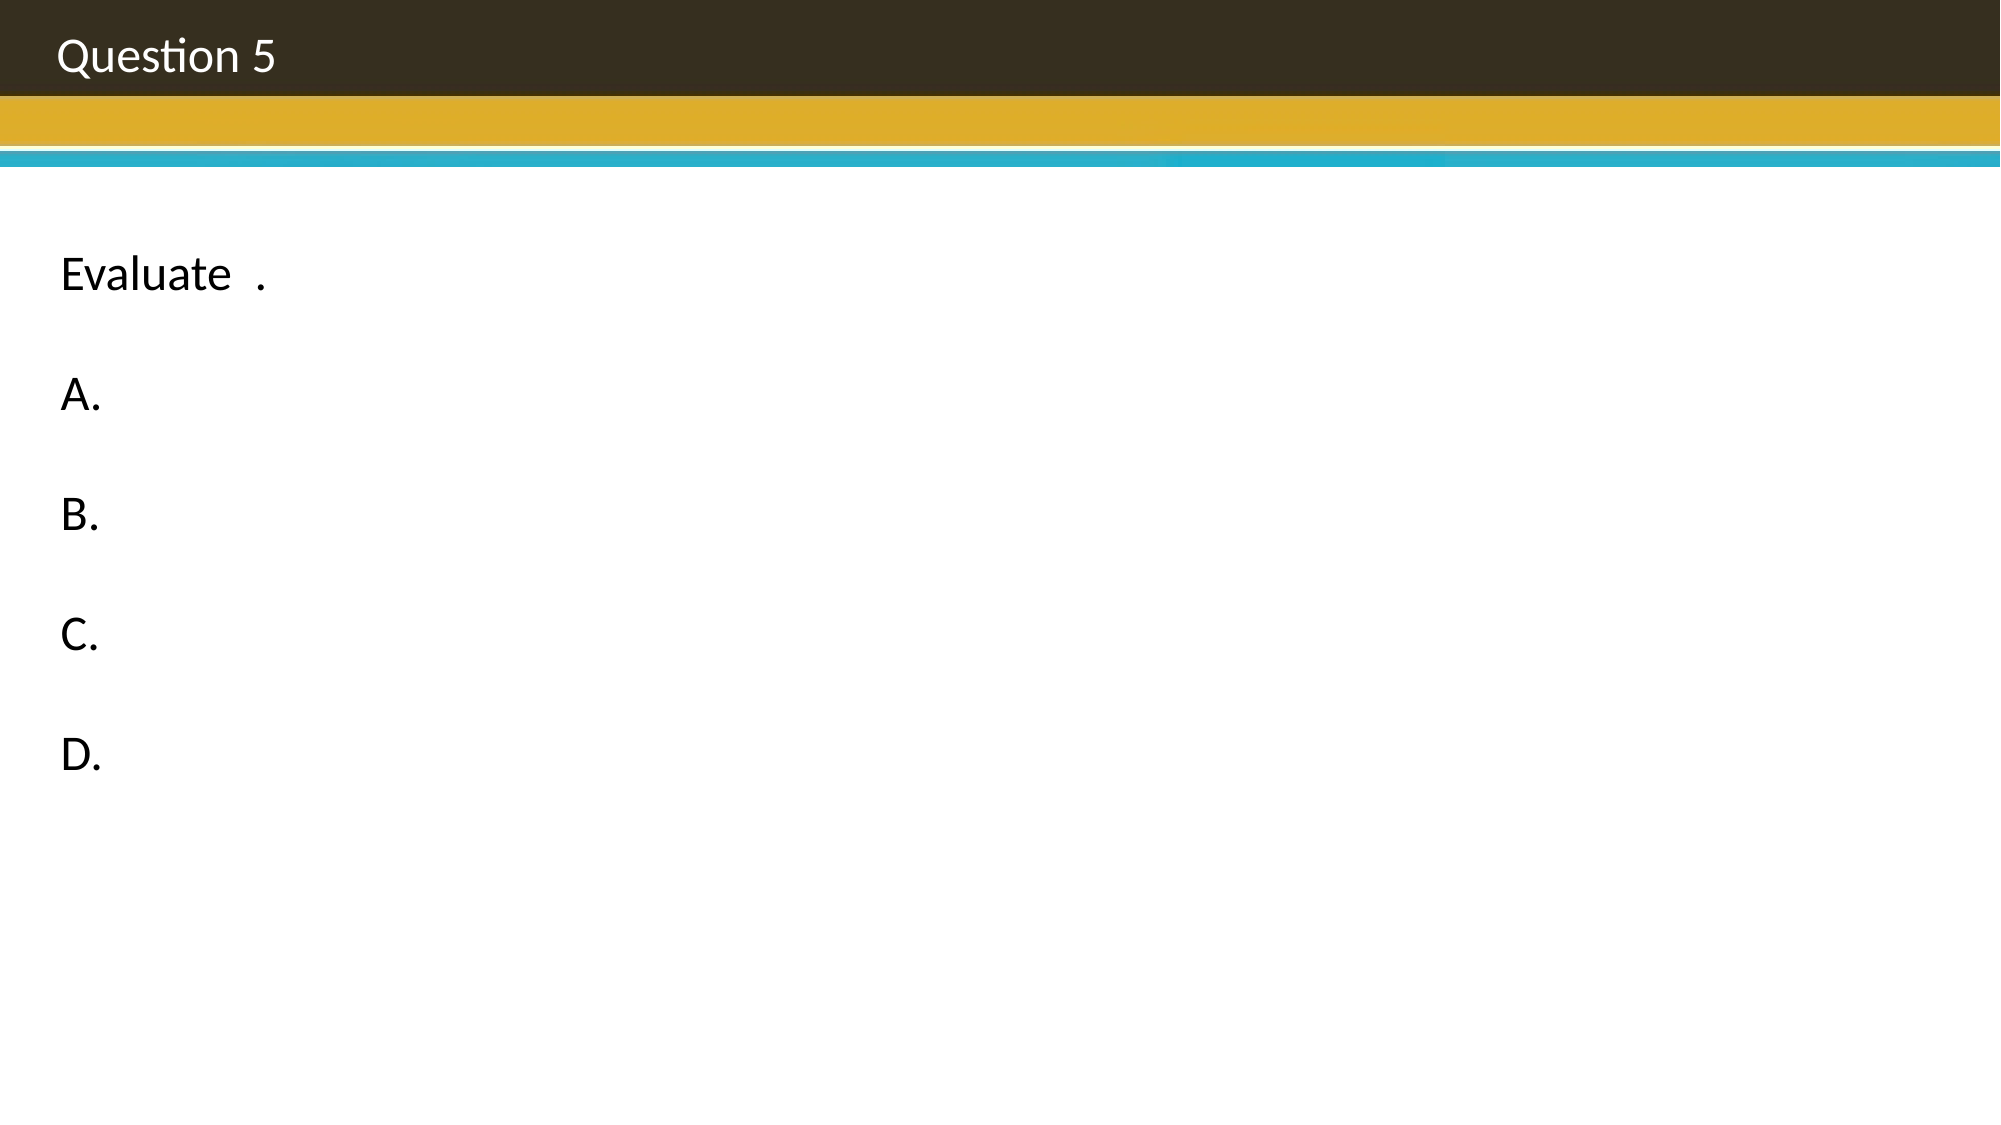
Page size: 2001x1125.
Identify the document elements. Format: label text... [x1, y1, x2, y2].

picture [0, 0, 2000, 167]
text_box Question 5 [41, 14, 293, 90]
